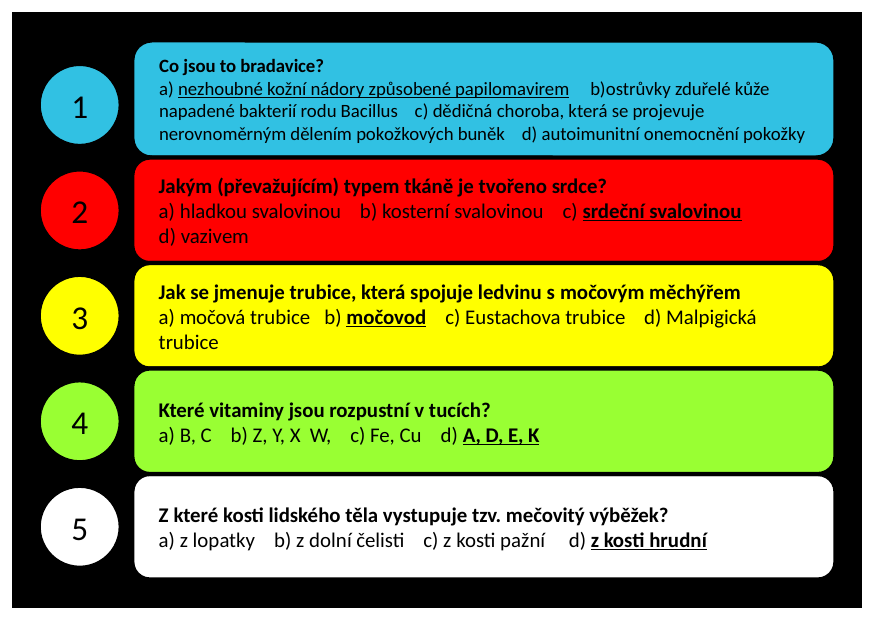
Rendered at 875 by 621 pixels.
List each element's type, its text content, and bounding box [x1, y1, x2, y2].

text_box Z které kosti lidského těla vystupuje tzv. mečovitý výběžek? a) z lopatky b) z dolní čelisti c) z kosti pažní d) z kosti hrudní [130, 474, 838, 582]
text_box Které vitaminy jsou rozpustní v tucích? a) B, C b) Z, Y, X W, c) Fe, Cu d) A, D, E, K [130, 366, 838, 477]
text_box Jak se jmenuje trubice, která spojuje ledvinu s močovým měchýřem a) močová trubice b) močovod c) Eustachova trubice d) Malpigická trubice [130, 260, 838, 368]
text_box [13, 15, 861, 605]
text_box 2 [36, 167, 123, 254]
text_box Co jsou to bradavice? a) nezhoubné kožní nádory způsobené papilomavirem b)ostrůvky zduřelé kůže napadené bakterií rodu Bacillus c) dědičná choroba, která se projevuje nerovnoměrným dělením pokožkových buněk d) autoimunitní onemocnění pokožky [130, 38, 838, 157]
text_box 3 [36, 272, 123, 359]
text_box Jakým (převažujícím) typem tkáně je tvořeno srdce? a) hladkou svalovinou b) kosterní svalovinou c) srdeční svalovinou d) vazivem [130, 155, 838, 263]
text_box 4 [36, 378, 123, 465]
text_box 5 [36, 483, 123, 570]
text_box 1 [36, 61, 123, 149]
text_box [0, 0, 875, 621]
